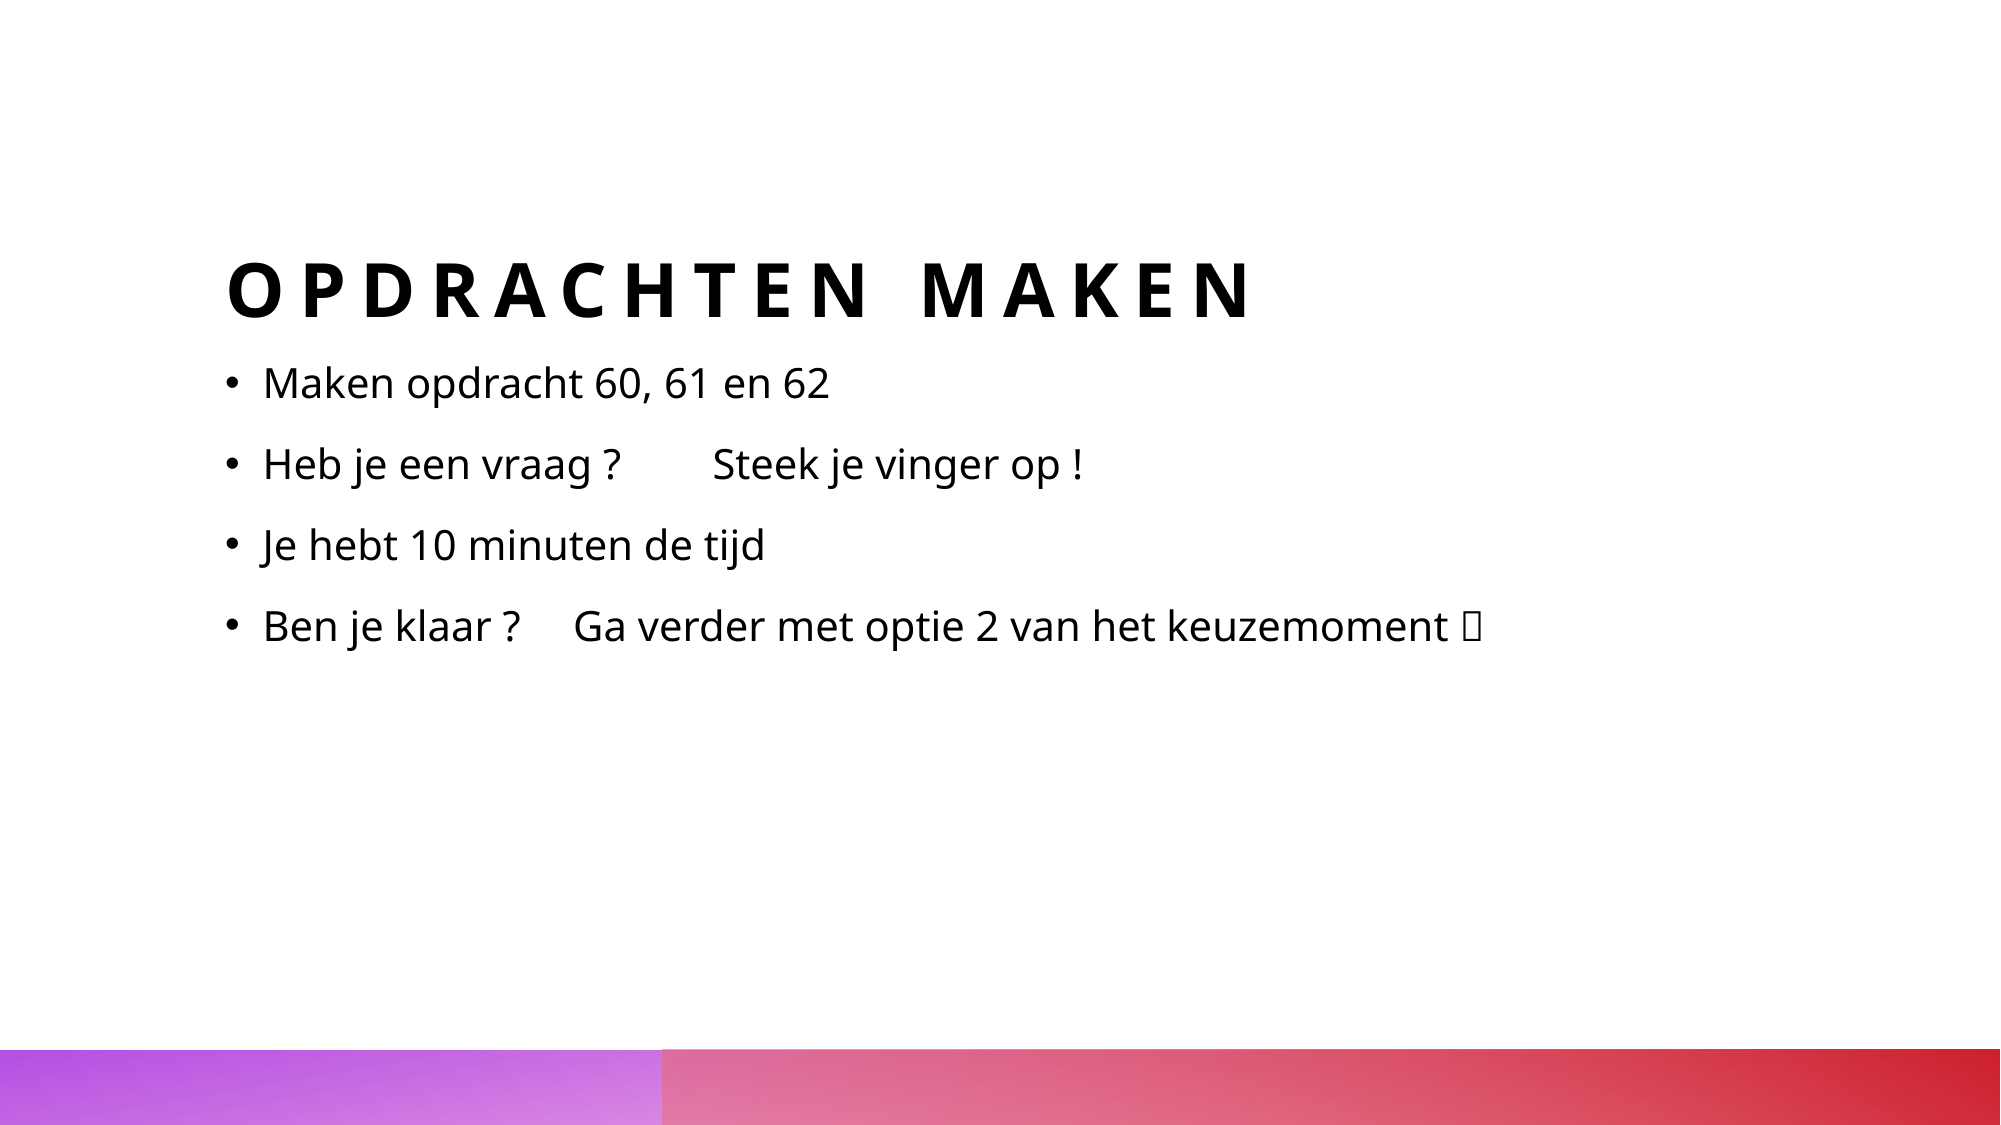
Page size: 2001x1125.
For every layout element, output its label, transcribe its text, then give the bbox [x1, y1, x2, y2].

title Opdrachten maken [225, 214, 1905, 333]
list Maken opdracht 60, 61 en 62 Heb je een vraag ? Steek je vinger op ! Je hebt 10 minuten de tijd Ben je klaar ? Ga verder met optie 2 van het keuzemoment  [225, 346, 1905, 996]
